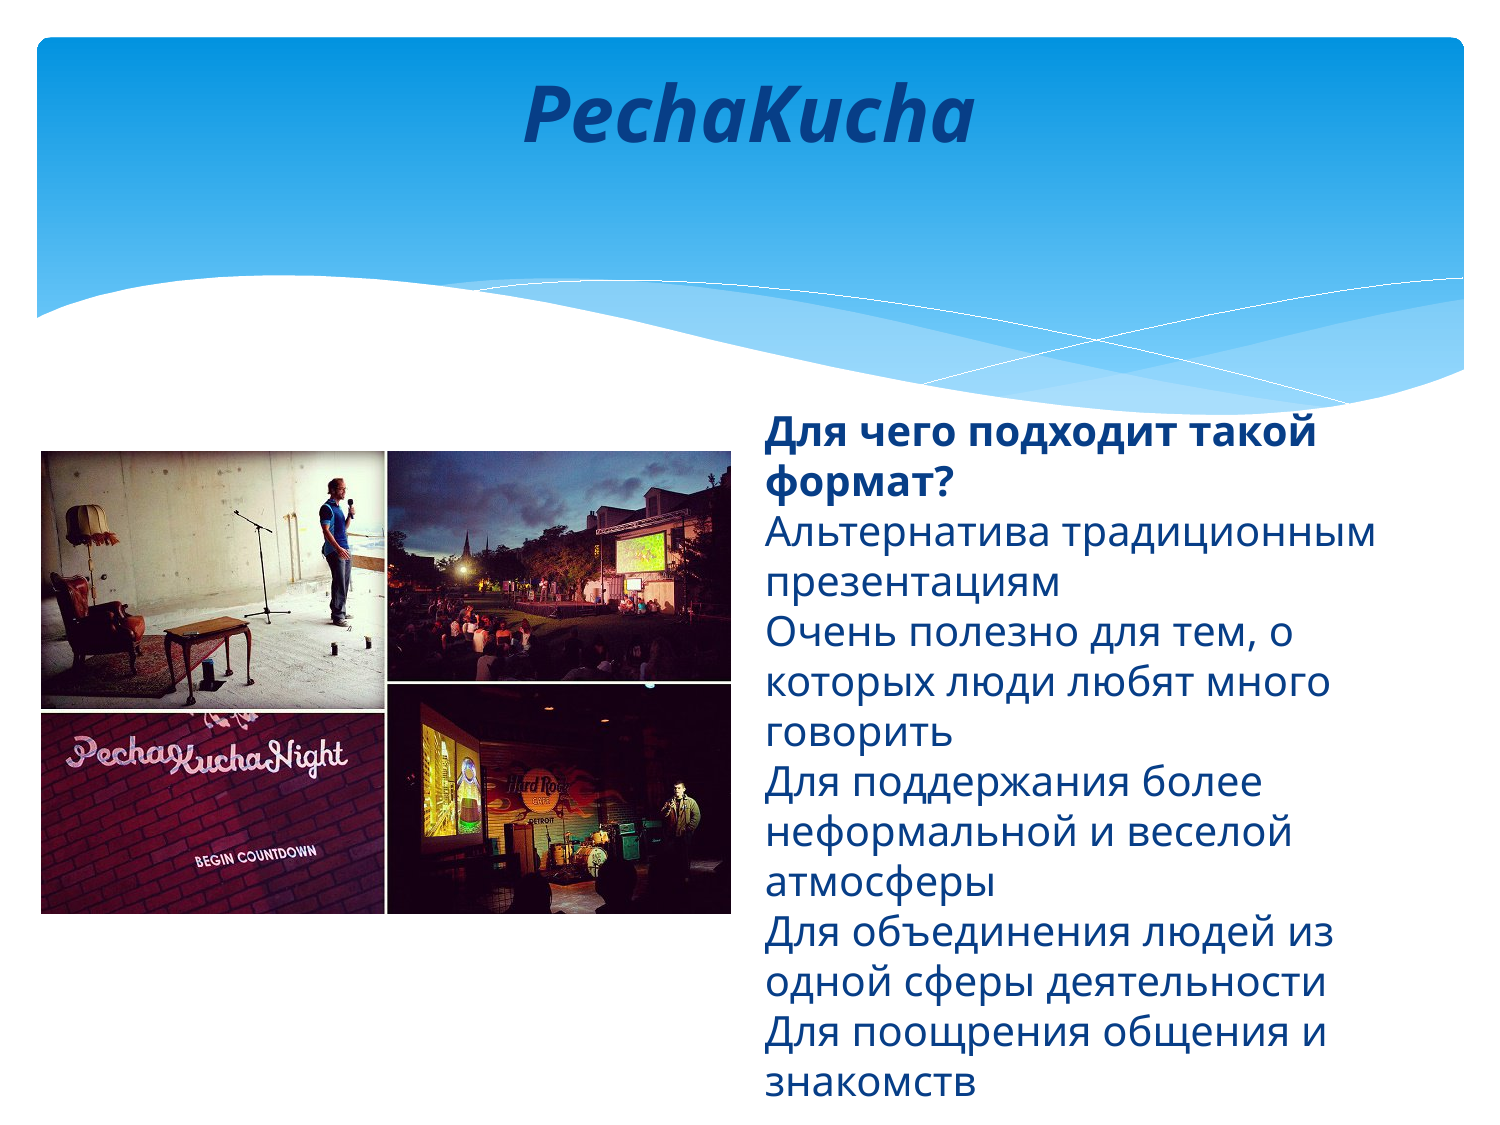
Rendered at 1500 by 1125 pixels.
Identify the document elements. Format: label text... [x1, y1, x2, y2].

picture [40, 451, 731, 914]
text_box Для чего подходит такой формат? Альтернатива традиционным презентациям Очень полезно для тем, о которых люди любят много говорить Для поддержания более неформальной и веселой атмосферы Для объединения людей из одной сферы деятельности Для поощрения общения и знакомств [750, 397, 1466, 1113]
title PechaKucha [75, 55, 1425, 261]
